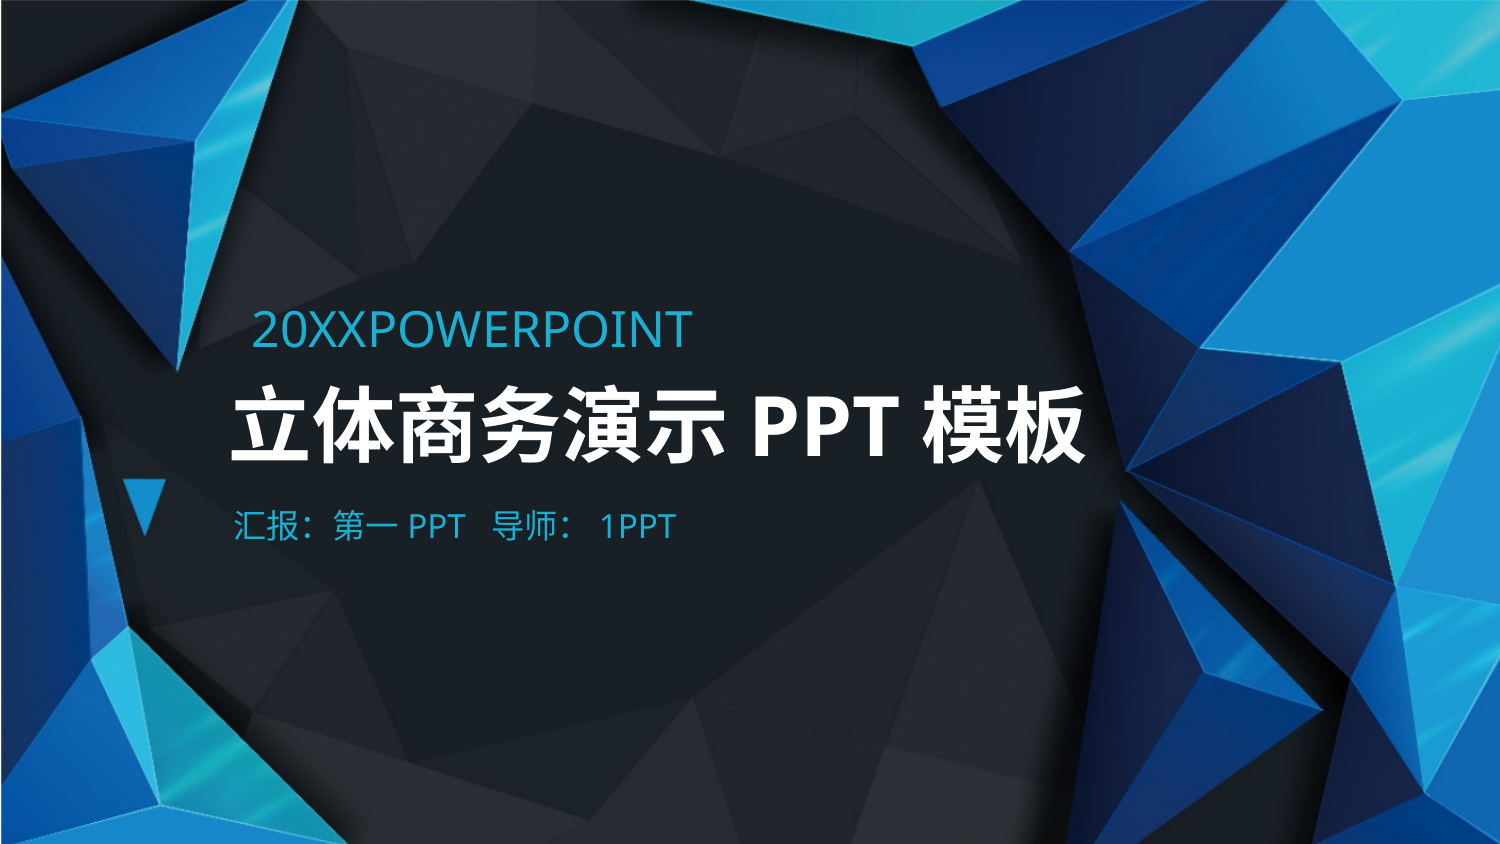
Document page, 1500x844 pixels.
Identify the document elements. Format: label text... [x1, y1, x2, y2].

text_box 20XXPOWERPOINT [236, 289, 326, 365]
picture [2, 0, 1500, 844]
text_box 汇报：第一PPT 导师：1PPT [218, 497, 326, 553]
text_box 立体商务演示PPT模板 [214, 365, 326, 481]
